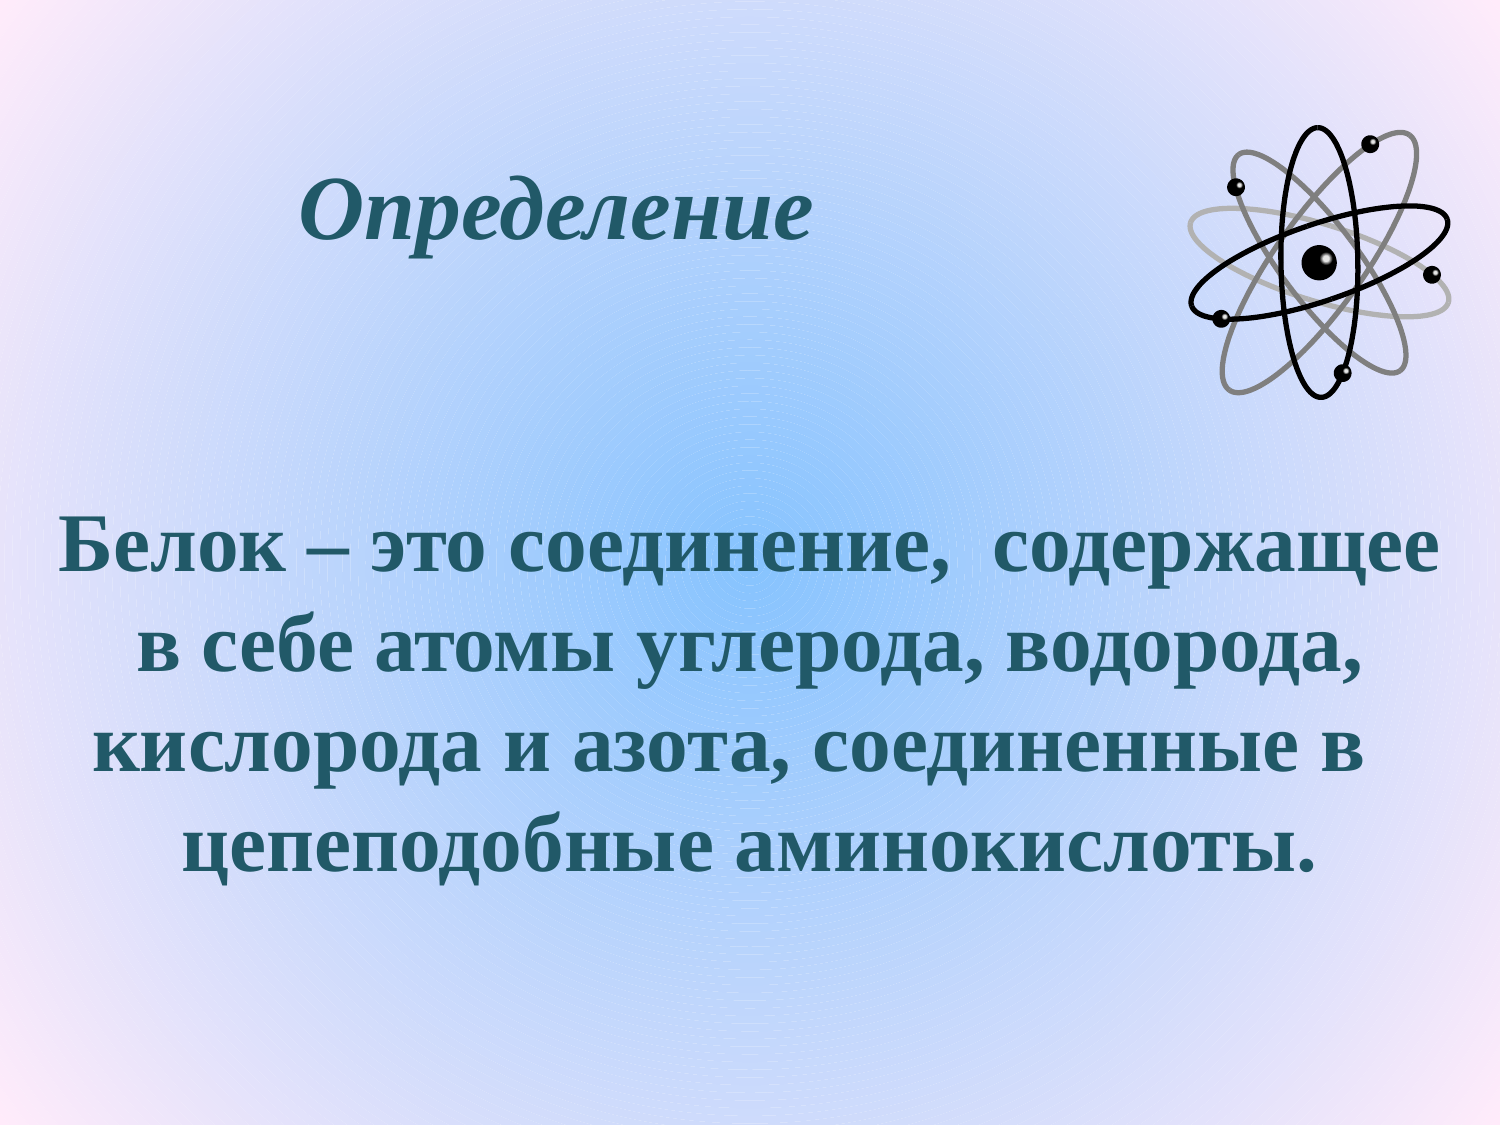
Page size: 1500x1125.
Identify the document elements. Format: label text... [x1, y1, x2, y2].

text_box Белок – это соединение, содержащее в себе атомы углерода, водорода, кислорода и азота, соединенные в цепеподобные аминокислоты. [0, 480, 1500, 896]
picture [1187, 124, 1452, 401]
text_box Определение [117, 140, 997, 266]
